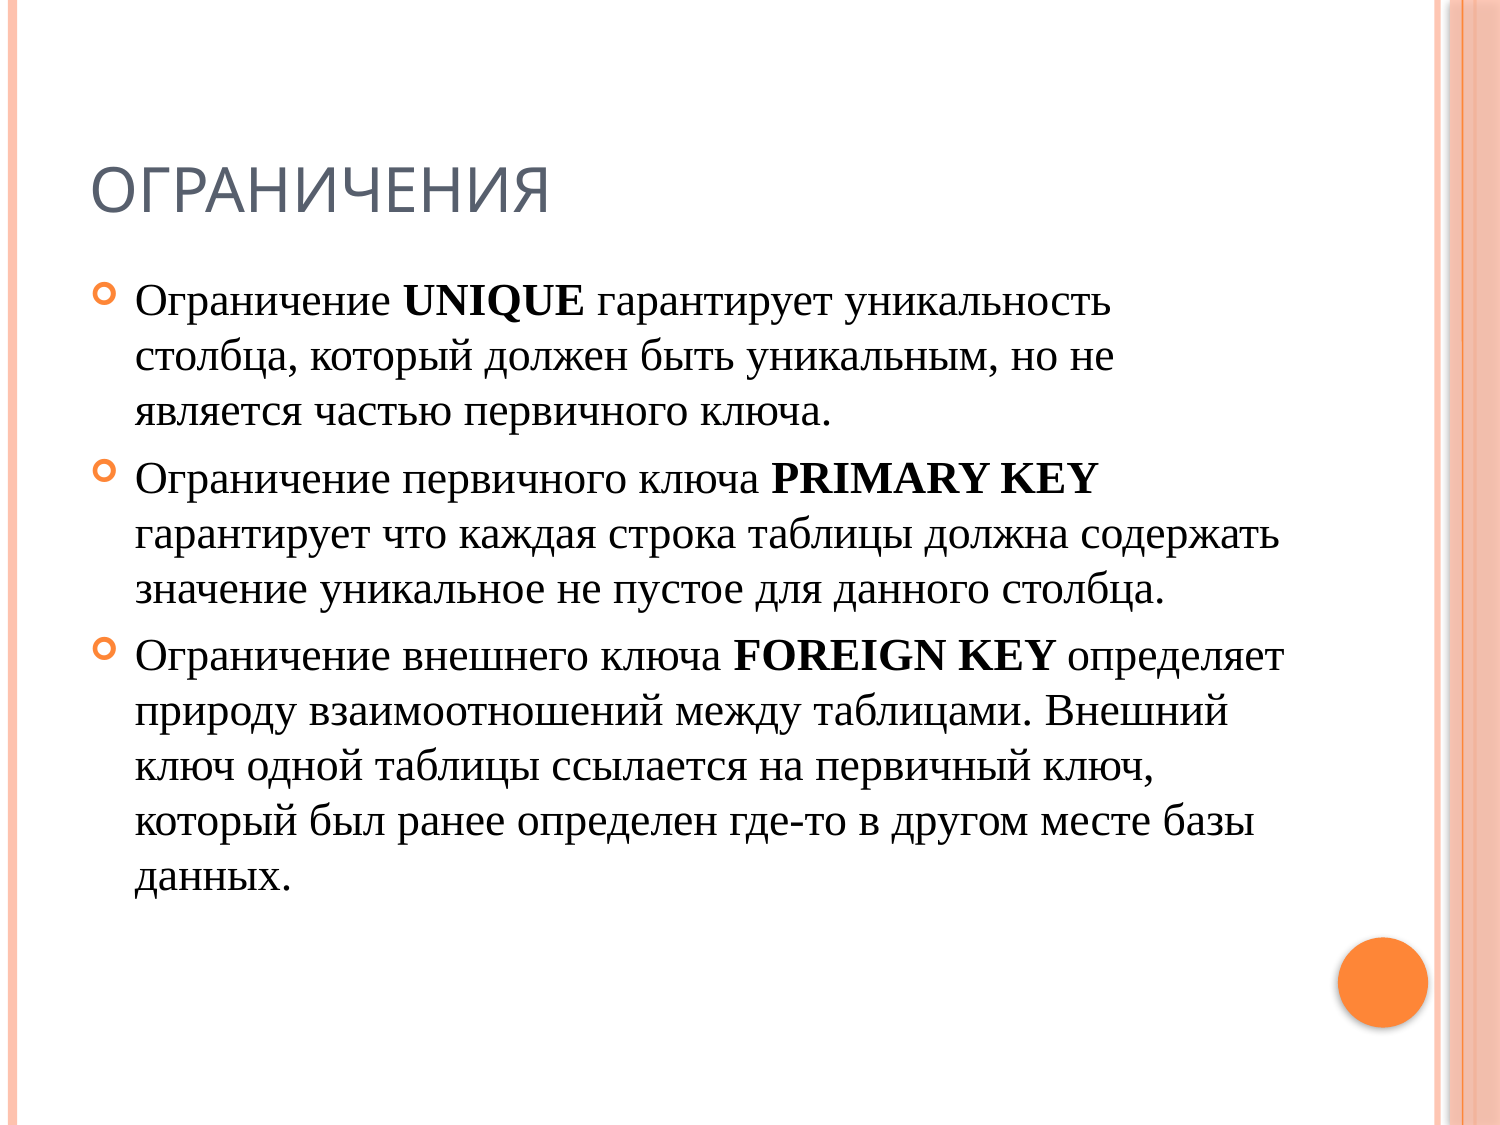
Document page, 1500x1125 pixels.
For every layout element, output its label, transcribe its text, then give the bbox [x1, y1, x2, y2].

list Ограничение UNIQUE гарантирует уникальность столбца, который должен быть уникальным, но не является частью первичного ключа. Ограничение первичного ключа PRIMARY KEY гарантирует что каждая строка таблицы должна содержать значение уникальное не пустое для данного столбца. Ограничение внешнего ключа FOREIGN KEY определяет природу взаимоотношений между таблицами. Внешний ключ одной таблицы ссылается на первичный ключ, который был ранее определен где-то в другом месте базы данных. [75, 262, 1300, 1062]
title Ограничения [75, 45, 1300, 233]
